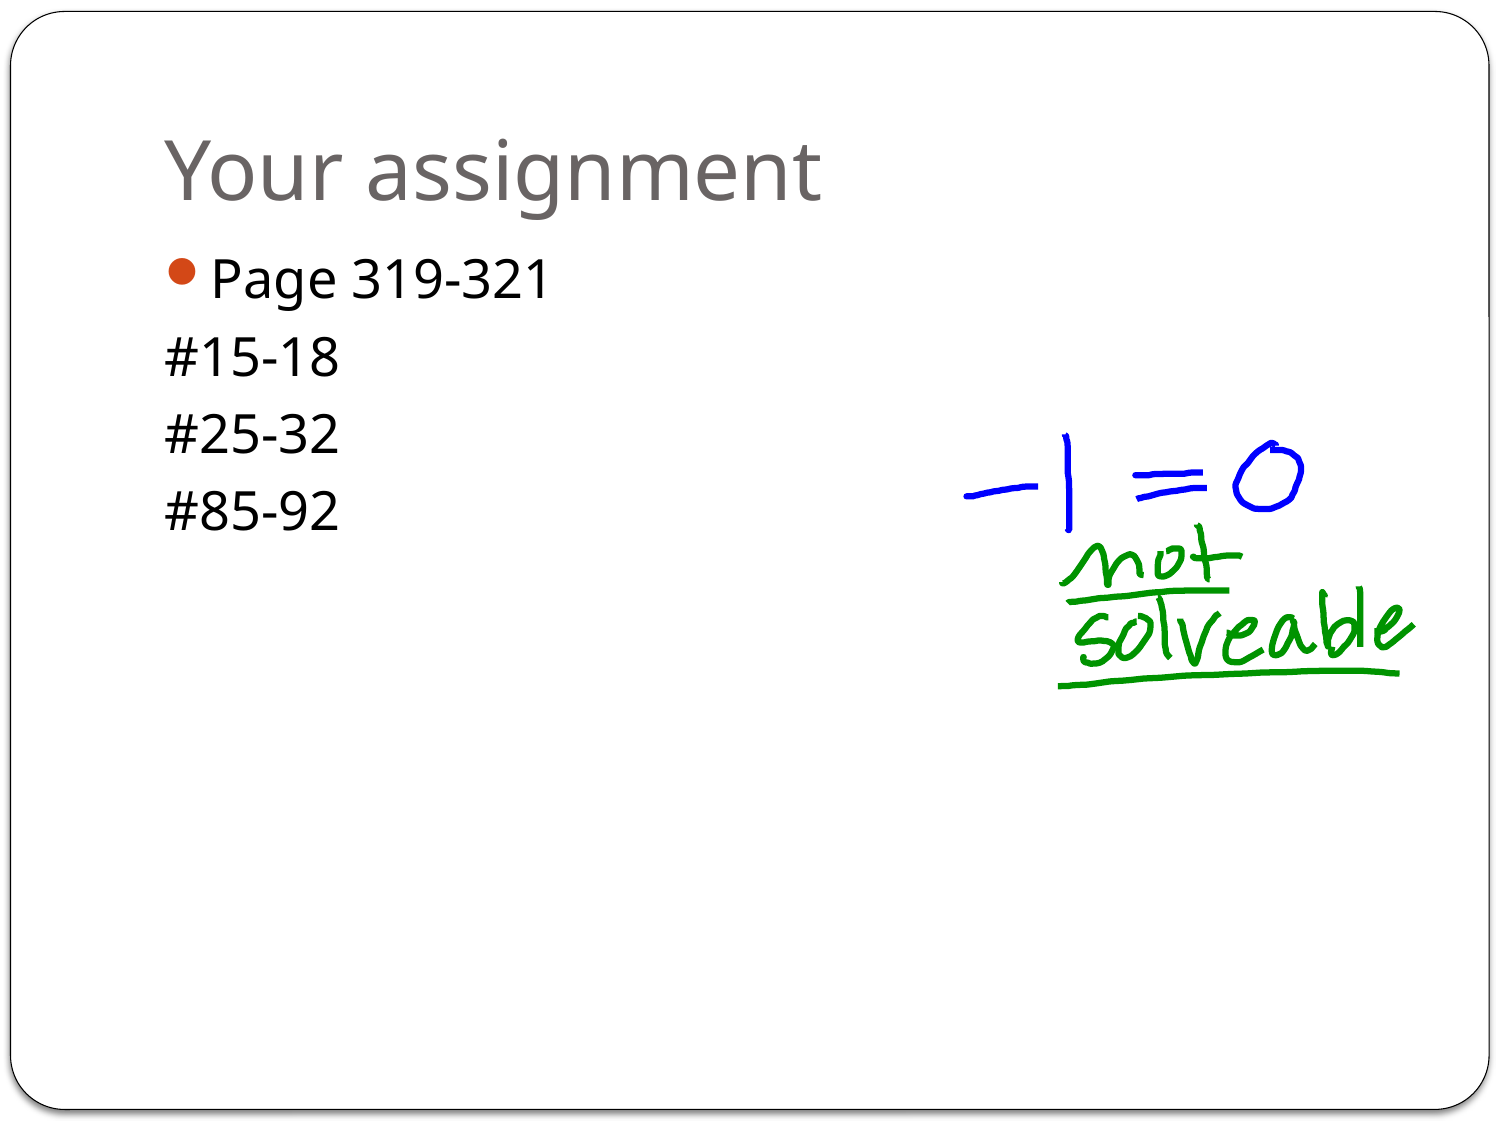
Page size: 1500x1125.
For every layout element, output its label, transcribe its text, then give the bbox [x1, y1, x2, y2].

text_box [1196, 524, 1205, 556]
text_box [1136, 487, 1207, 500]
text_box [1064, 434, 1070, 531]
text_box [1234, 442, 1302, 510]
text_box [1192, 554, 1243, 559]
text_box [1224, 619, 1264, 663]
text_box [1117, 615, 1152, 659]
text_box [965, 485, 1039, 498]
text_box [1203, 559, 1210, 581]
text_box [1271, 616, 1316, 656]
text_box [1076, 615, 1115, 665]
list Page 319-321 #15-18 #25-32 #85-92 [150, 237, 1425, 988]
title Your assignment [150, 45, 1425, 233]
text_box [1067, 589, 1230, 604]
text_box [1057, 669, 1400, 687]
text_box [1061, 545, 1144, 586]
text_box [1134, 471, 1203, 476]
text_box [1157, 547, 1183, 578]
text_box [1321, 591, 1356, 656]
text_box [1157, 597, 1171, 659]
text_box [1179, 612, 1221, 665]
text_box [1374, 606, 1415, 649]
